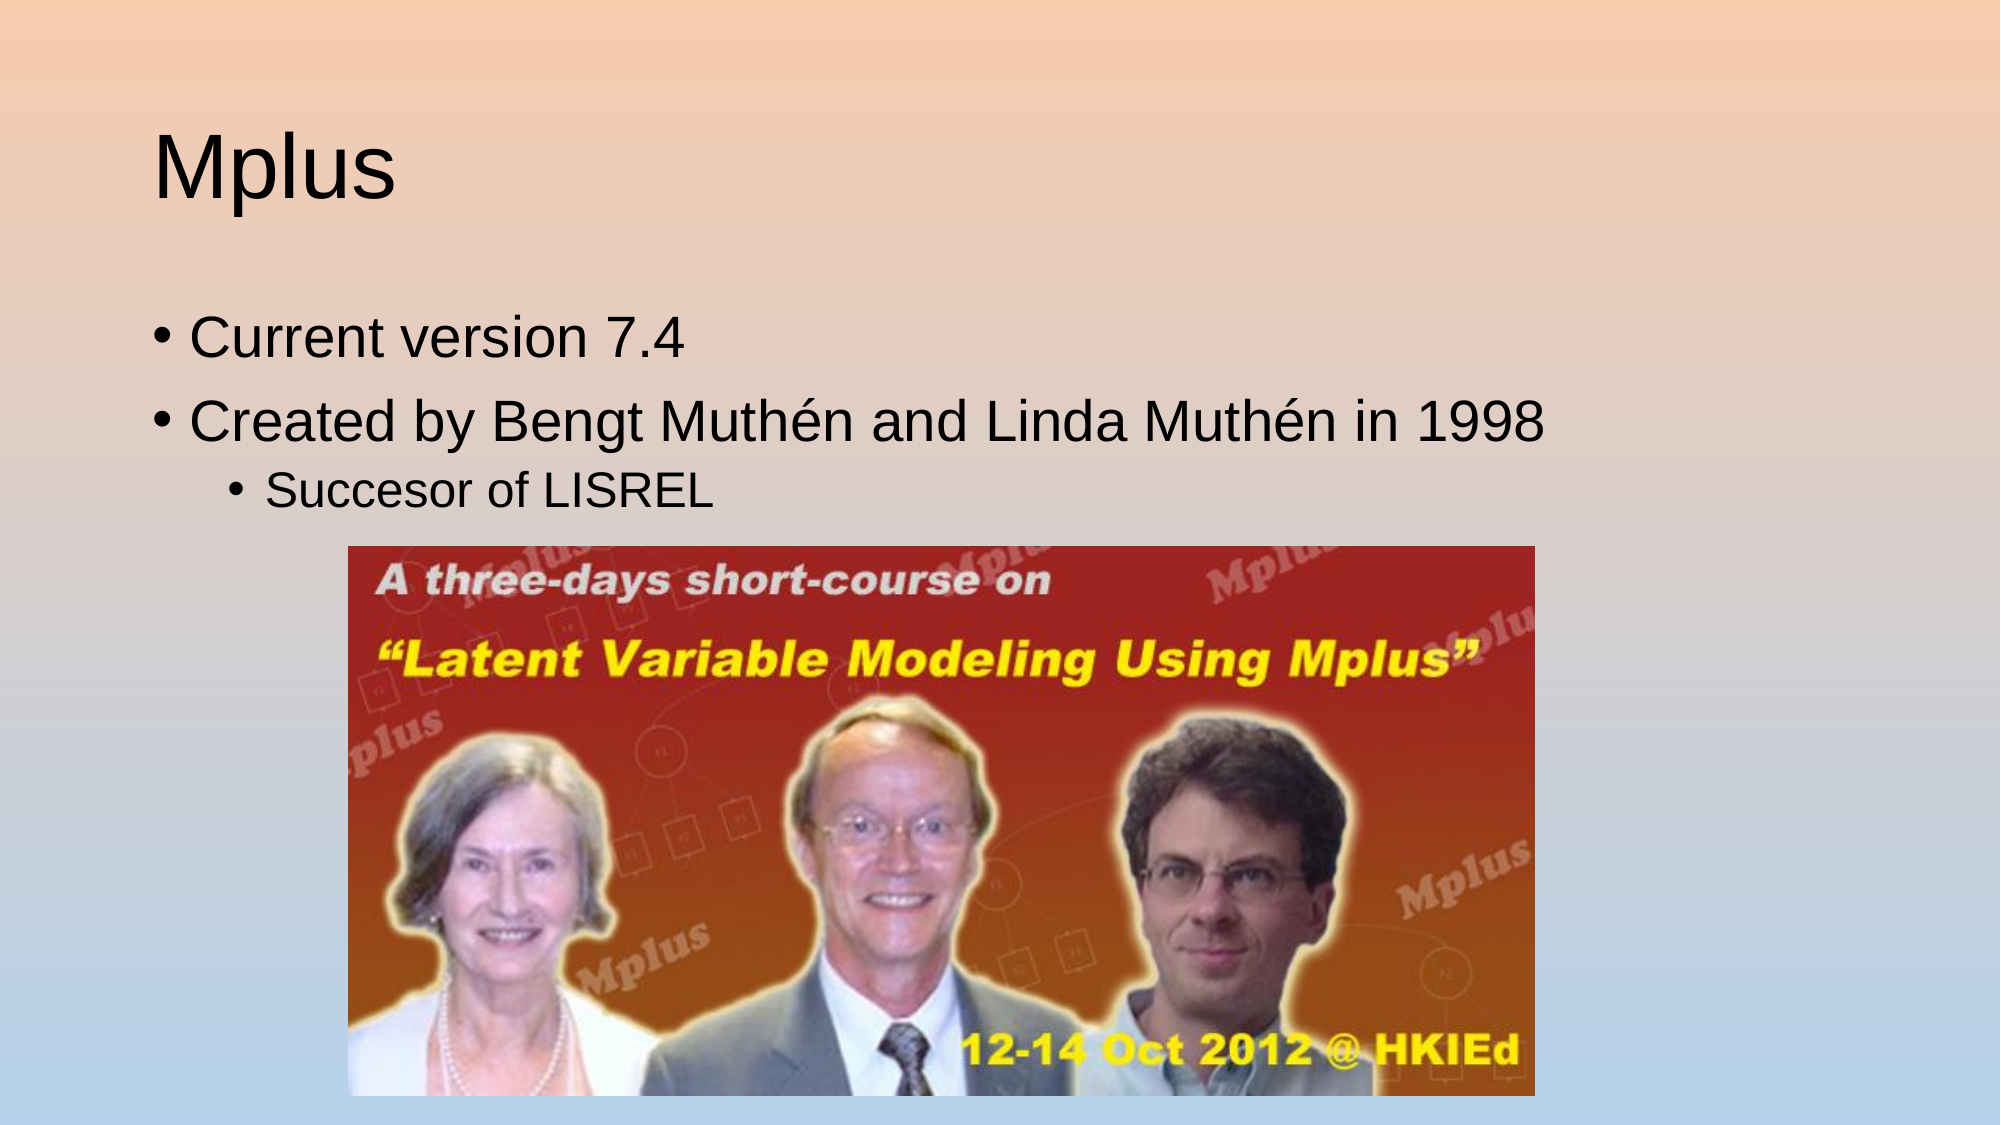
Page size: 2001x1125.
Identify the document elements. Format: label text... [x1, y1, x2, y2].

picture [348, 546, 1535, 1096]
list Current version 7.4 Created by Bengt Muthén and Linda Muthén in 1998 Succesor of LISREL [137, 299, 1863, 1014]
title Mplus [137, 59, 1863, 278]
